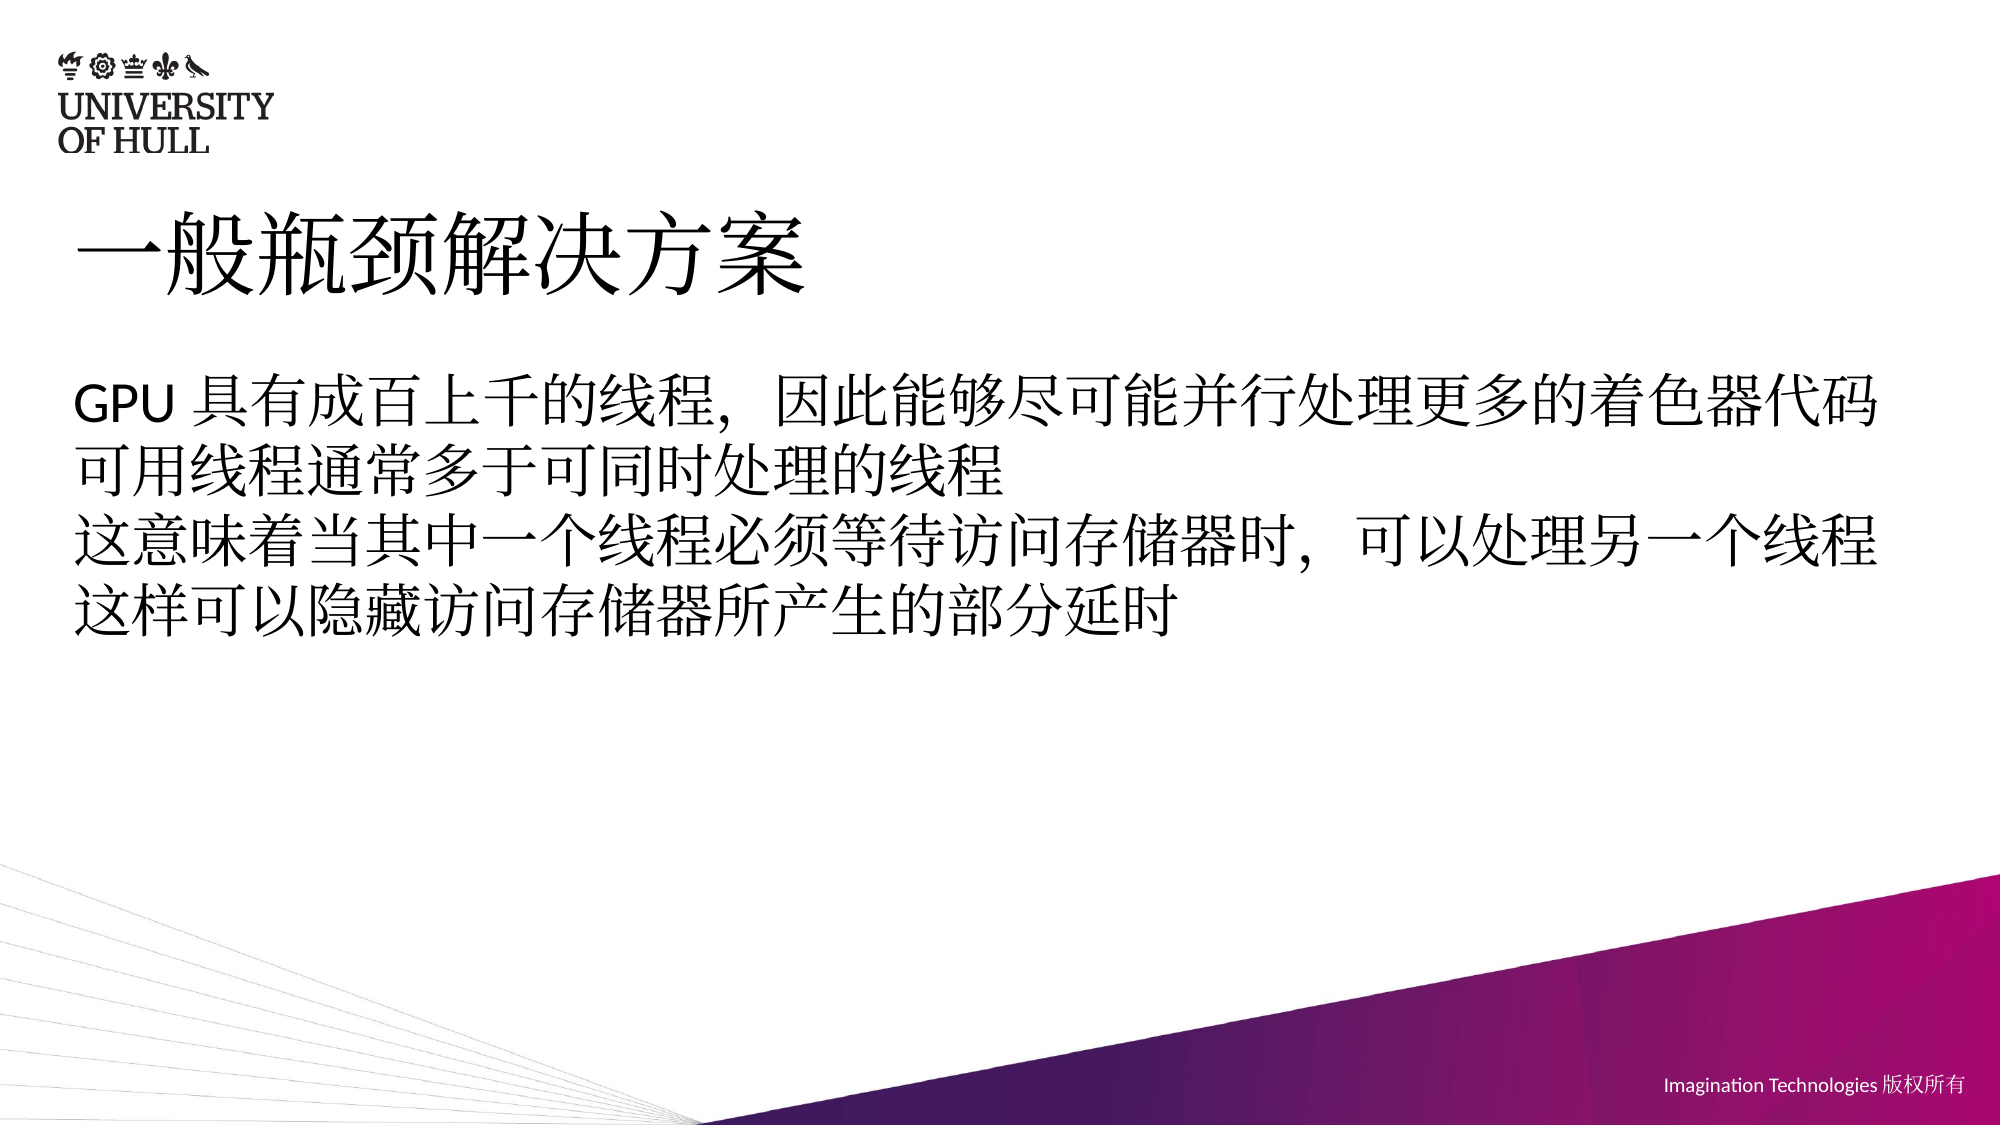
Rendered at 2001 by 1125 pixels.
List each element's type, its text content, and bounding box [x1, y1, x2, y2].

list GPU具有成百上千的线程，因此能够尽可能并行处理更多的着色器代码 可用线程通常多于可同时处理的线程 这意味着当其中一个线程必须等待访问存储器时，可以处理另一个线程 这样可以隐藏访问存储器所产生的部分延时 [57, 356, 1946, 1074]
picture [0, 0, 2000, 1125]
title 一般瓶颈解决方案 [57, 178, 1931, 340]
